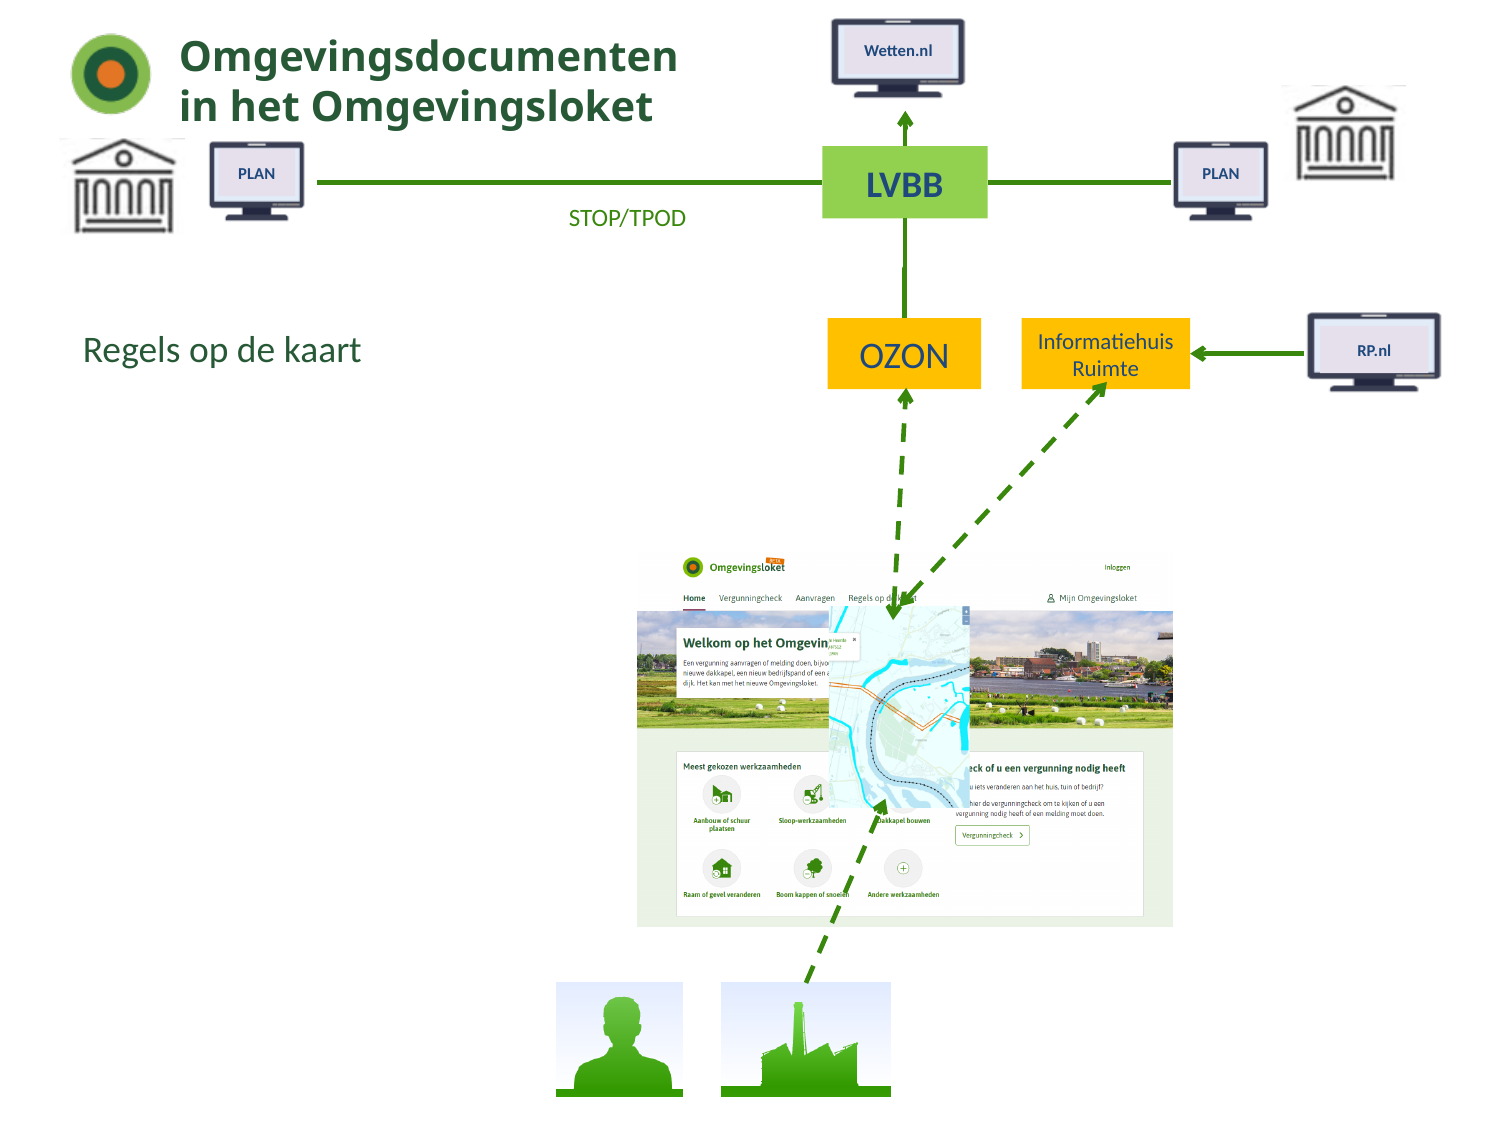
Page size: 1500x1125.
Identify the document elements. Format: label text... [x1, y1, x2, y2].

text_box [1189, 353, 1304, 357]
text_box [1170, 130, 1282, 234]
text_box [206, 130, 317, 234]
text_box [805, 798, 886, 984]
picture [721, 982, 891, 1097]
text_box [892, 387, 907, 621]
picture [1280, 84, 1407, 189]
picture [58, 138, 185, 242]
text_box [827, 8, 984, 111]
text_box Regels op de kaart [68, 317, 378, 377]
picture [556, 982, 683, 1097]
picture [637, 552, 1173, 927]
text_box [898, 381, 1108, 607]
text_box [1303, 302, 1459, 405]
title Omgevingsdocumenten in het Omgevingsloket [163, 21, 1439, 264]
text_box OZON [826, 316, 983, 391]
text_box Informatiehuis Ruimte [1020, 316, 1192, 391]
